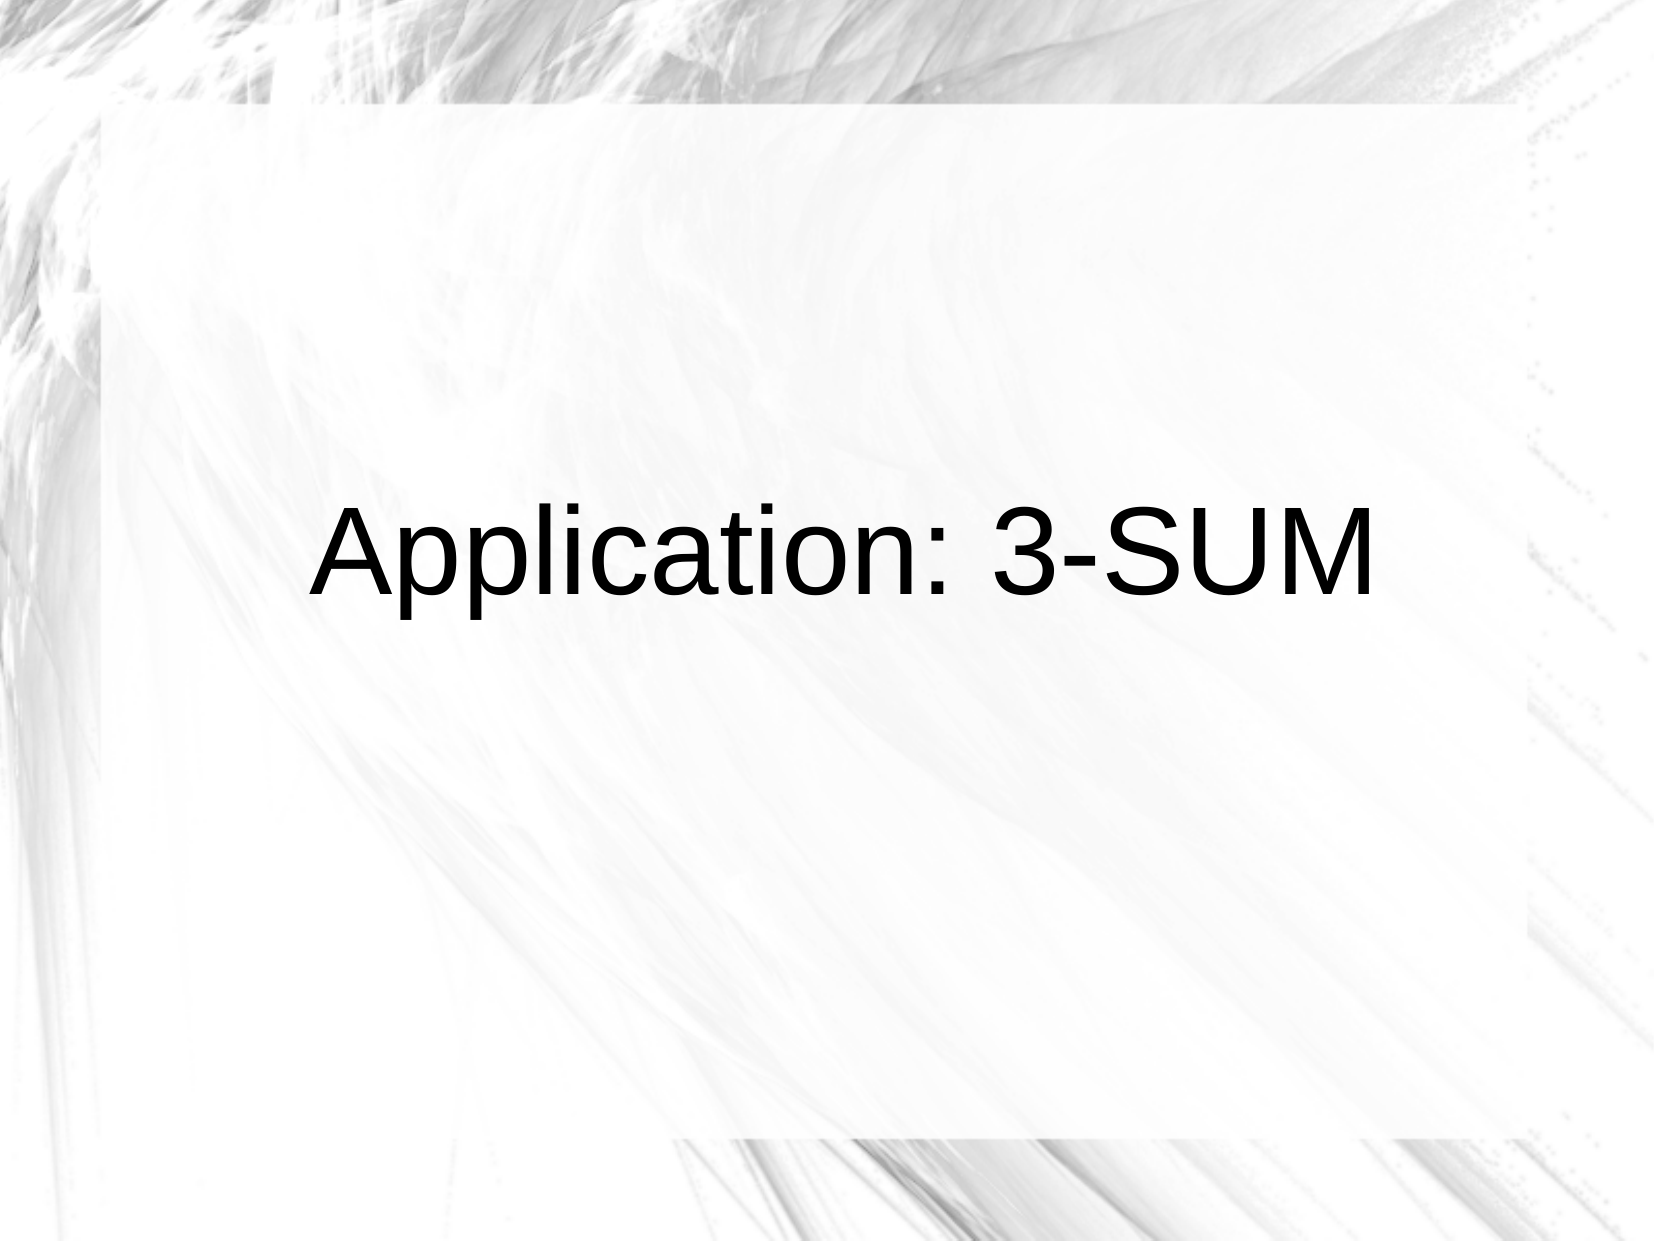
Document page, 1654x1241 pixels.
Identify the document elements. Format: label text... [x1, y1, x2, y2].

picture [0, 0, 1654, 1241]
list Application: 3-SUM [118, 319, 1571, 1102]
